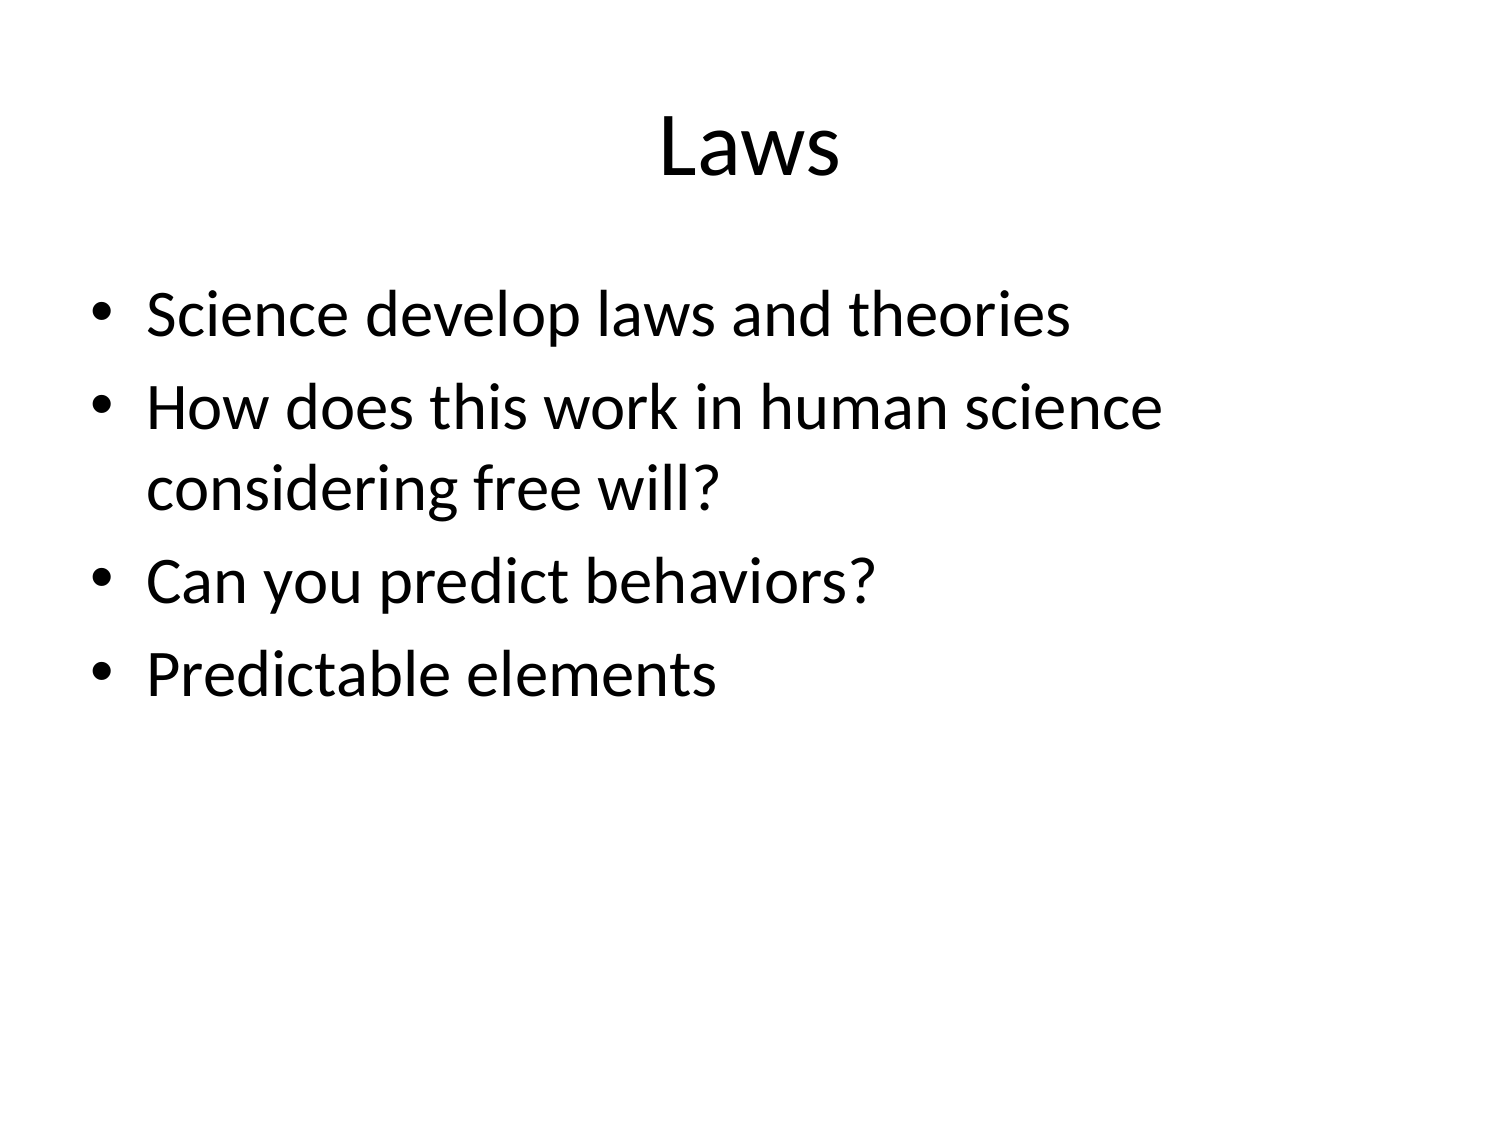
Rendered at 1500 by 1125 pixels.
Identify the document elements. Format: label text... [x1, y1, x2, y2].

title Laws [75, 45, 1425, 233]
list Science develop laws and theories How does this work in human science considering free will? Can you predict behaviors? Predictable elements [75, 262, 1425, 1005]
